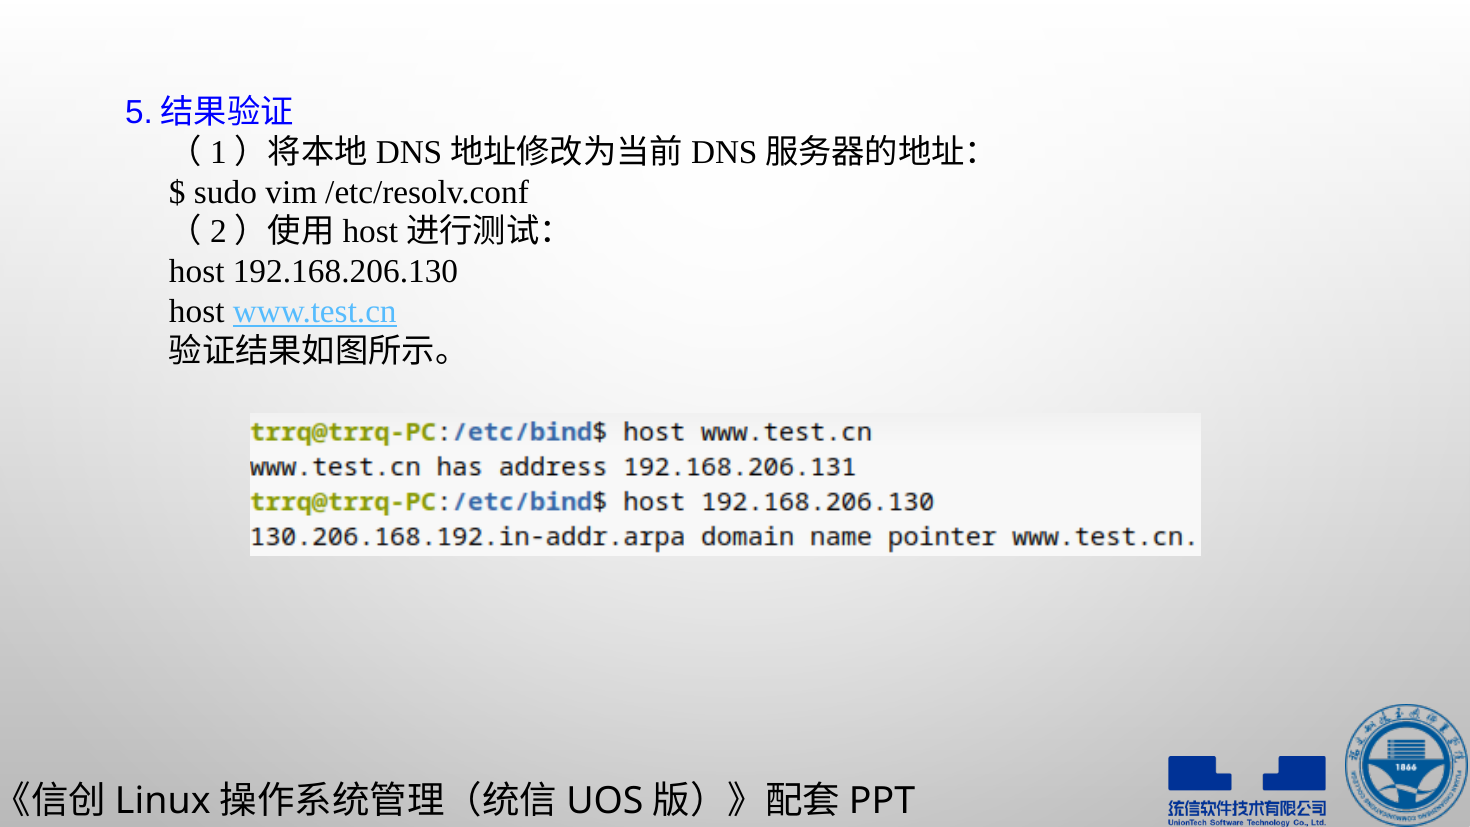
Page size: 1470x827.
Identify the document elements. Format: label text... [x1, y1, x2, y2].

list 5.结果验证 （1）将本地DNS地址修改为当前DNS服务器的地址： $ sudo vim /etc/resolv.conf （2）使用host进行测试： host 192.168.206.130 host www.test.cn 验证结果如图所示。 [110, 82, 1360, 699]
picture [0, 0, 1470, 827]
